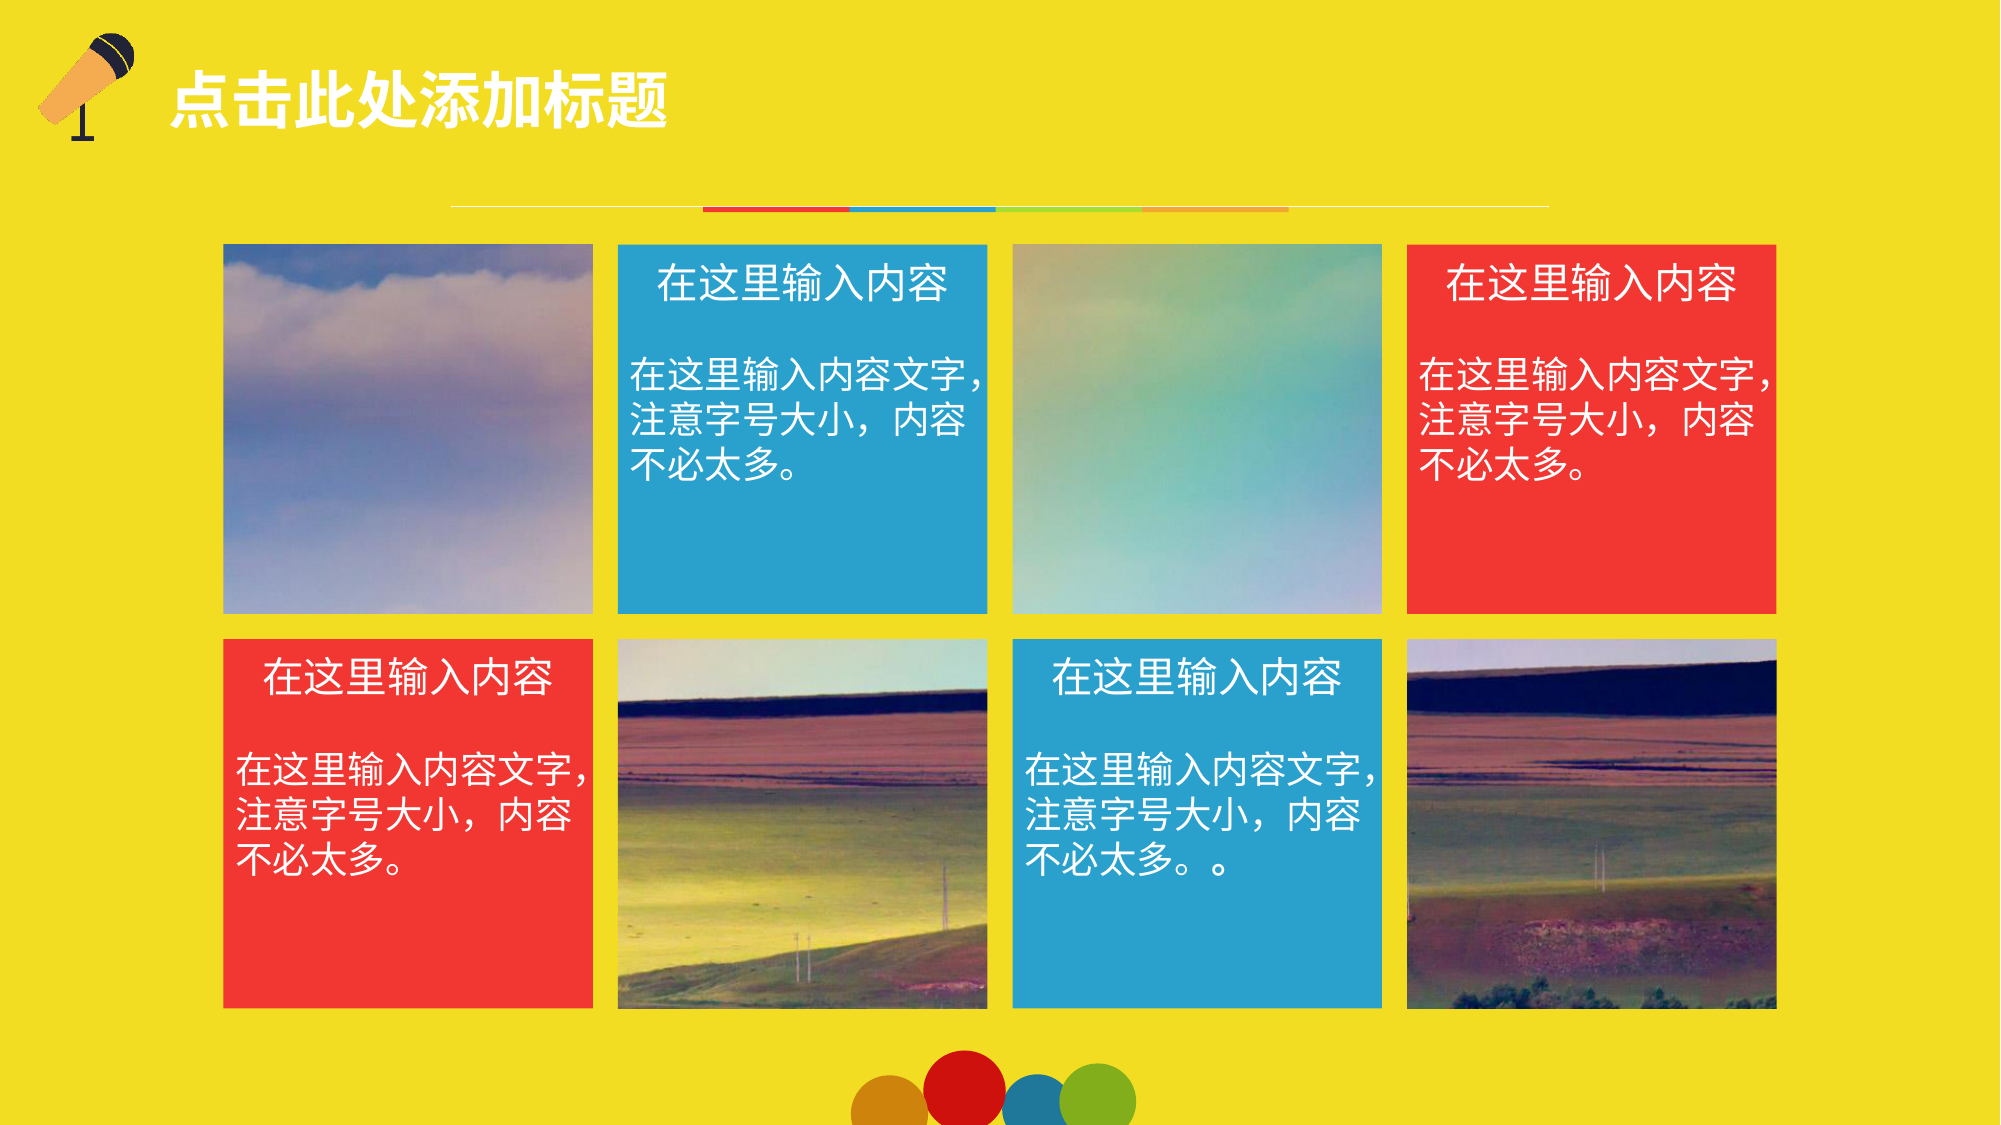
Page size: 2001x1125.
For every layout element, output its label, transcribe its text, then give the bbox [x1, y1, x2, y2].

picture [17, 18, 155, 156]
picture [617, 639, 988, 1009]
text_box 在这里输入内容 在这里输入内容文字，注意字号大小，内容不必太多。 [617, 244, 988, 615]
text_box 在这里输入内容 在这里输入内容文字，注意字号大小，内容不必太多。 [222, 638, 594, 1010]
text_box 在这里输入内容 在这里输入内容文字，注意字号大小，内容不必太多。。 [1011, 638, 1383, 1010]
picture [1407, 639, 1777, 1009]
picture [223, 244, 593, 615]
picture [1012, 244, 1382, 615]
text_box 在这里输入内容 在这里输入内容文字，注意字号大小，内容不必太多。 [1406, 244, 1778, 615]
text_box 点击此处添加标题 [155, 54, 712, 144]
